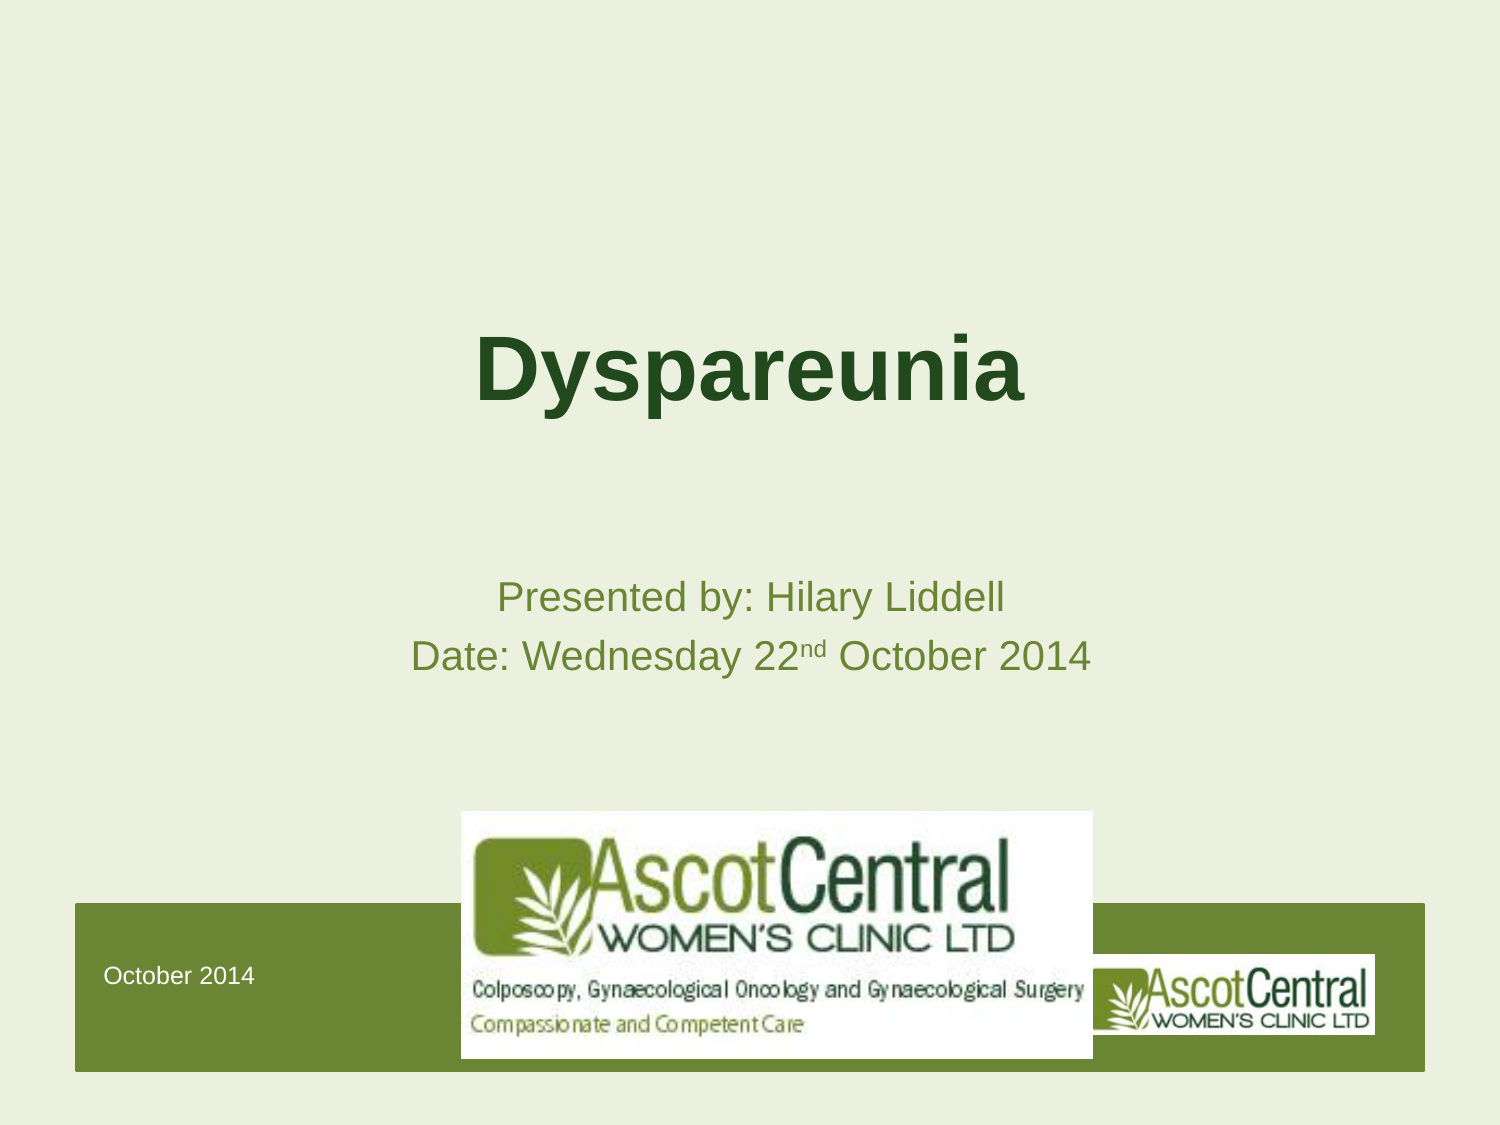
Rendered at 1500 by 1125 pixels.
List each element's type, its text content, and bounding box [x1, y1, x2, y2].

title Dyspareunia [112, 243, 1388, 485]
subtitle Presented by: Hilary Liddell Date: Wednesday 22nd October 2014 [226, 562, 1277, 716]
picture [461, 811, 1375, 1059]
